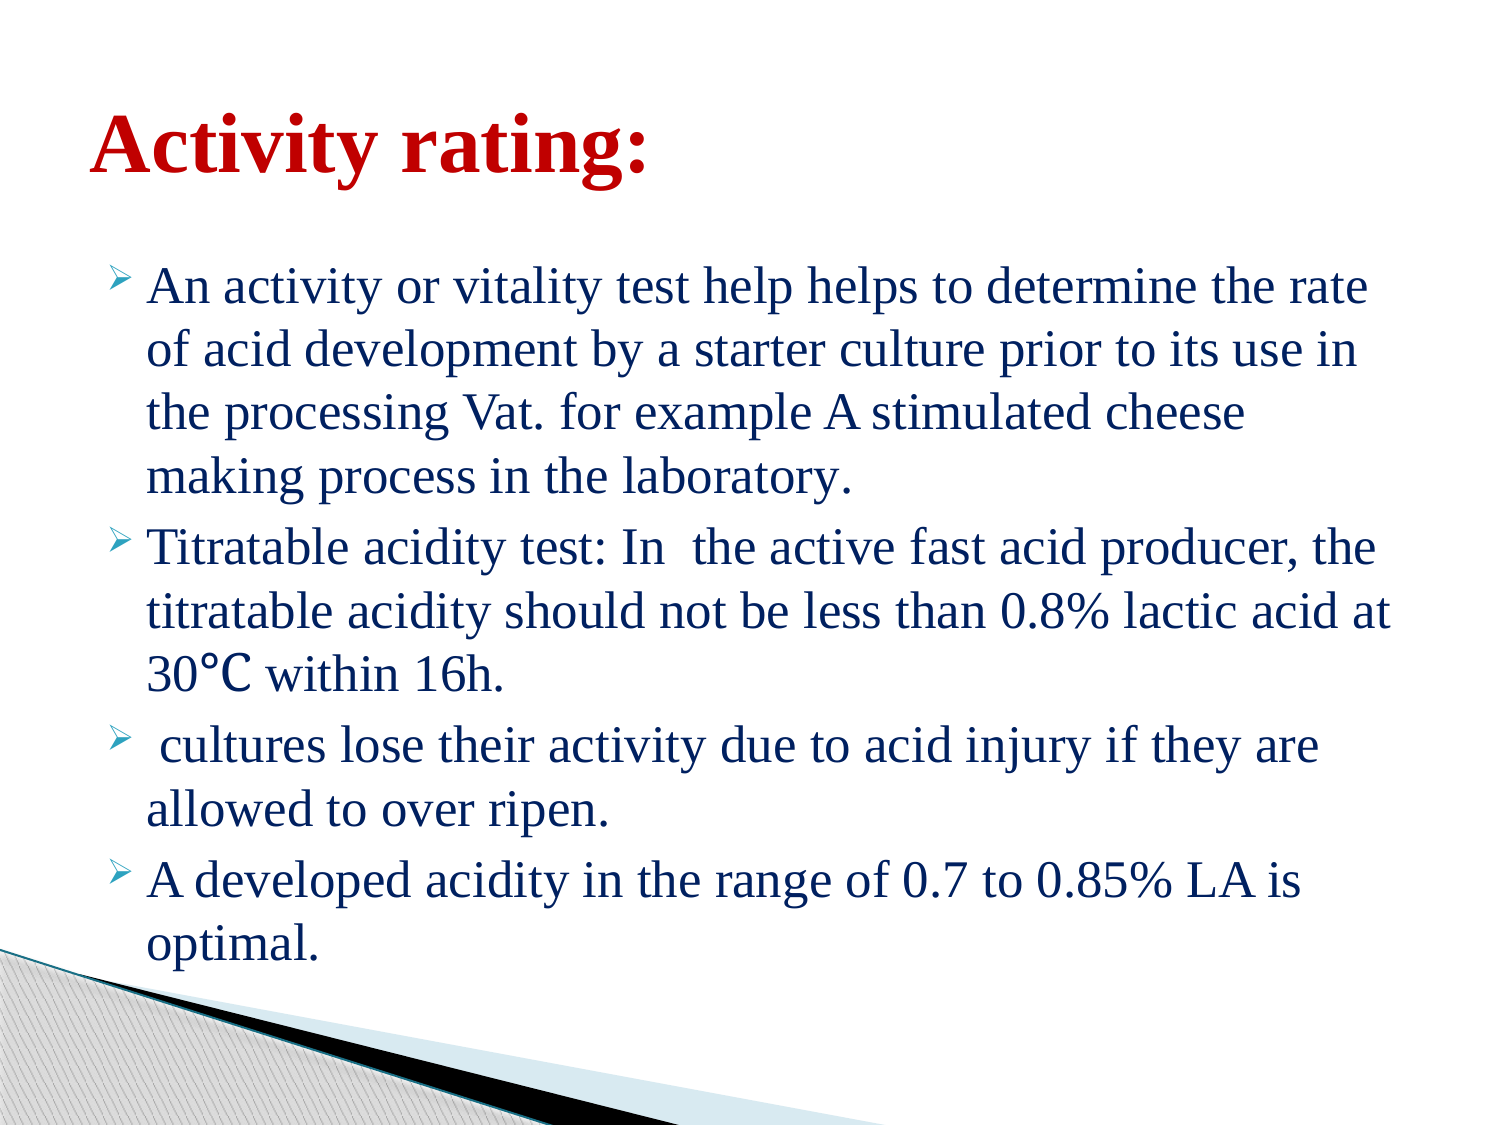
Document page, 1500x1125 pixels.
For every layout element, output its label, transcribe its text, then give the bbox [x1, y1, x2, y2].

list An activity or vitality test help helps to determine the rate of acid development by a starter culture prior to its use in the processing Vat. for example A stimulated cheese making process in the laboratory. Titratable acidity test: In the active fast acid producer, the titratable acidity should not be less than 0.8% lactic acid at 30℃ within 16h. cultures lose their activity due to acid injury if they are allowed to over ripen. A developed acidity in the range of 0.7 to 0.85% LA is optimal. [75, 243, 1425, 986]
title Activity rating: [75, 45, 1425, 233]
